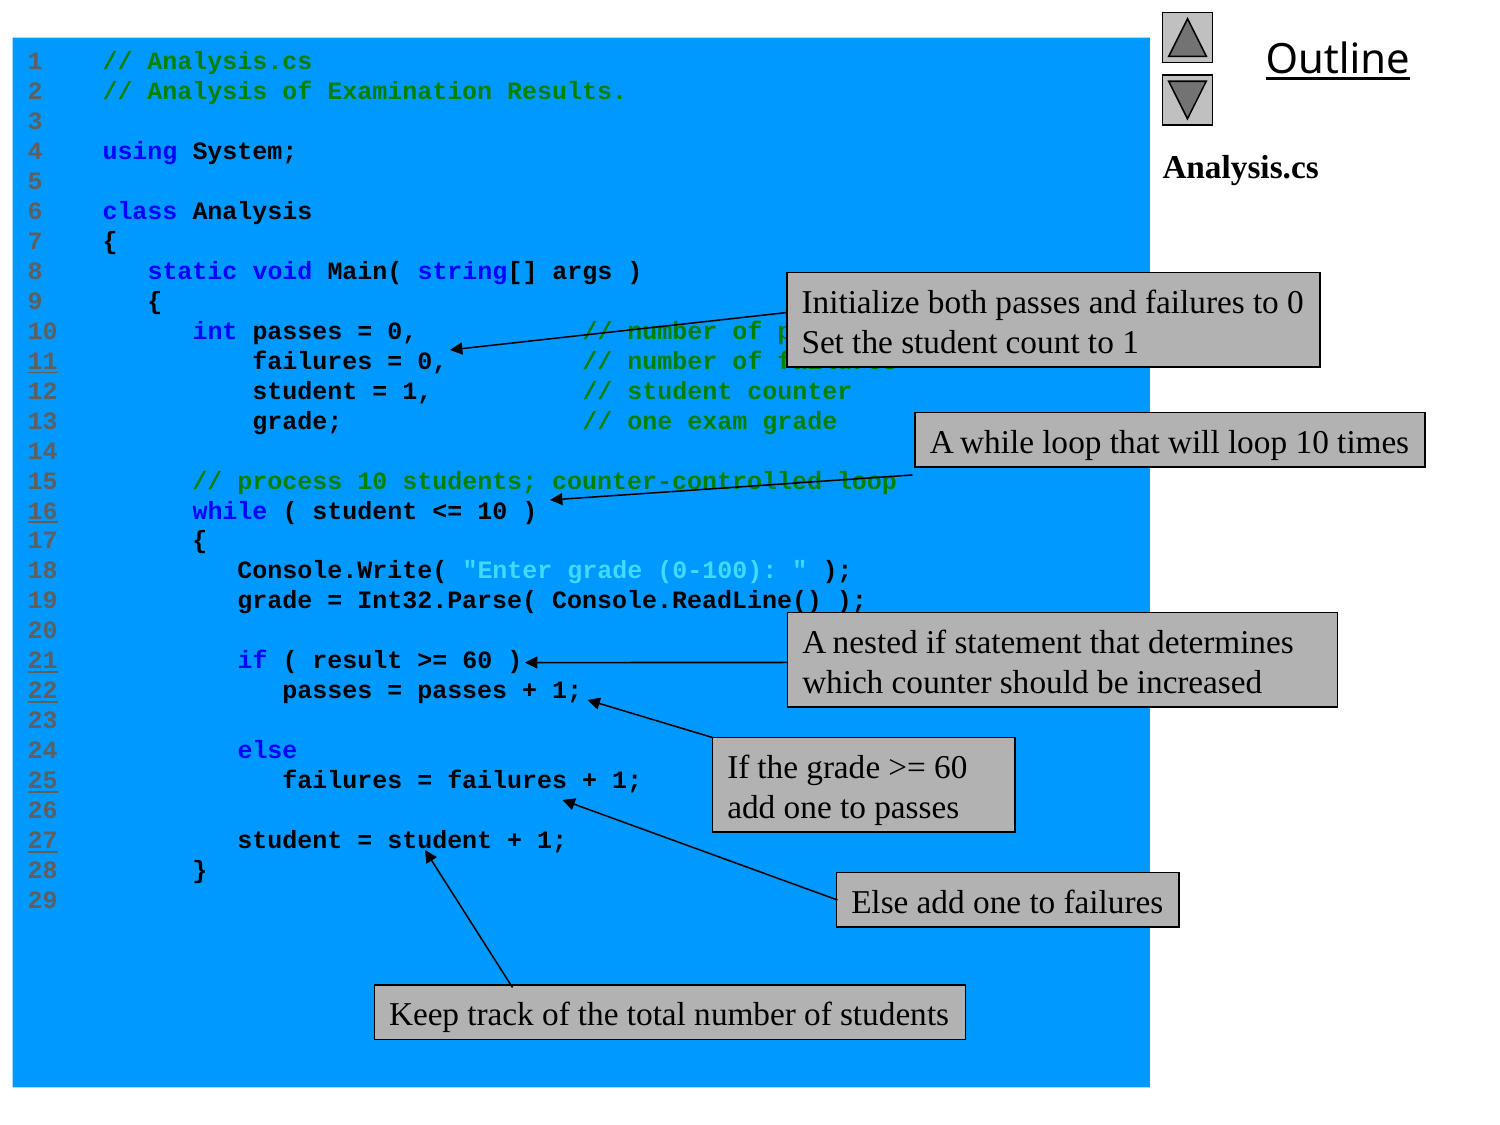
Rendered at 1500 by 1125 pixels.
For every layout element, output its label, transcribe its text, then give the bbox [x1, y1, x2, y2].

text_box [587, 699, 1016, 798]
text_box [562, 799, 1181, 930]
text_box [449, 272, 1323, 370]
title Analysis.cs [1162, 137, 1500, 1038]
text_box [372, 849, 968, 1043]
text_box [524, 612, 1338, 710]
subtitle 1 // Analysis.cs 2 // Analysis of Examination Results. 3 4 using System; 5 6 class Analysis 7 { 8 static void Main( string[] args ) 9 { 10 int passes = 0, // number of passes 11 failures = 0, // number of failures 12 student = 1, // student counter 13 grade; // one exam grade 14 15 // process 10 students; counter-controlled loop 16 while ( student <= 10 ) 17 { 18 Console.Write( "Enter grade (0-100): " ); 19 grade = Int32.Parse( Console.ReadLine() ); 20 21 if ( result >= 60 ) 22 passes = passes + 1; 23 24 else 25 failures = failures + 1; 26 27 student = student + 1; 28 } 29 [12, 37, 1150, 1088]
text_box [549, 412, 1429, 501]
